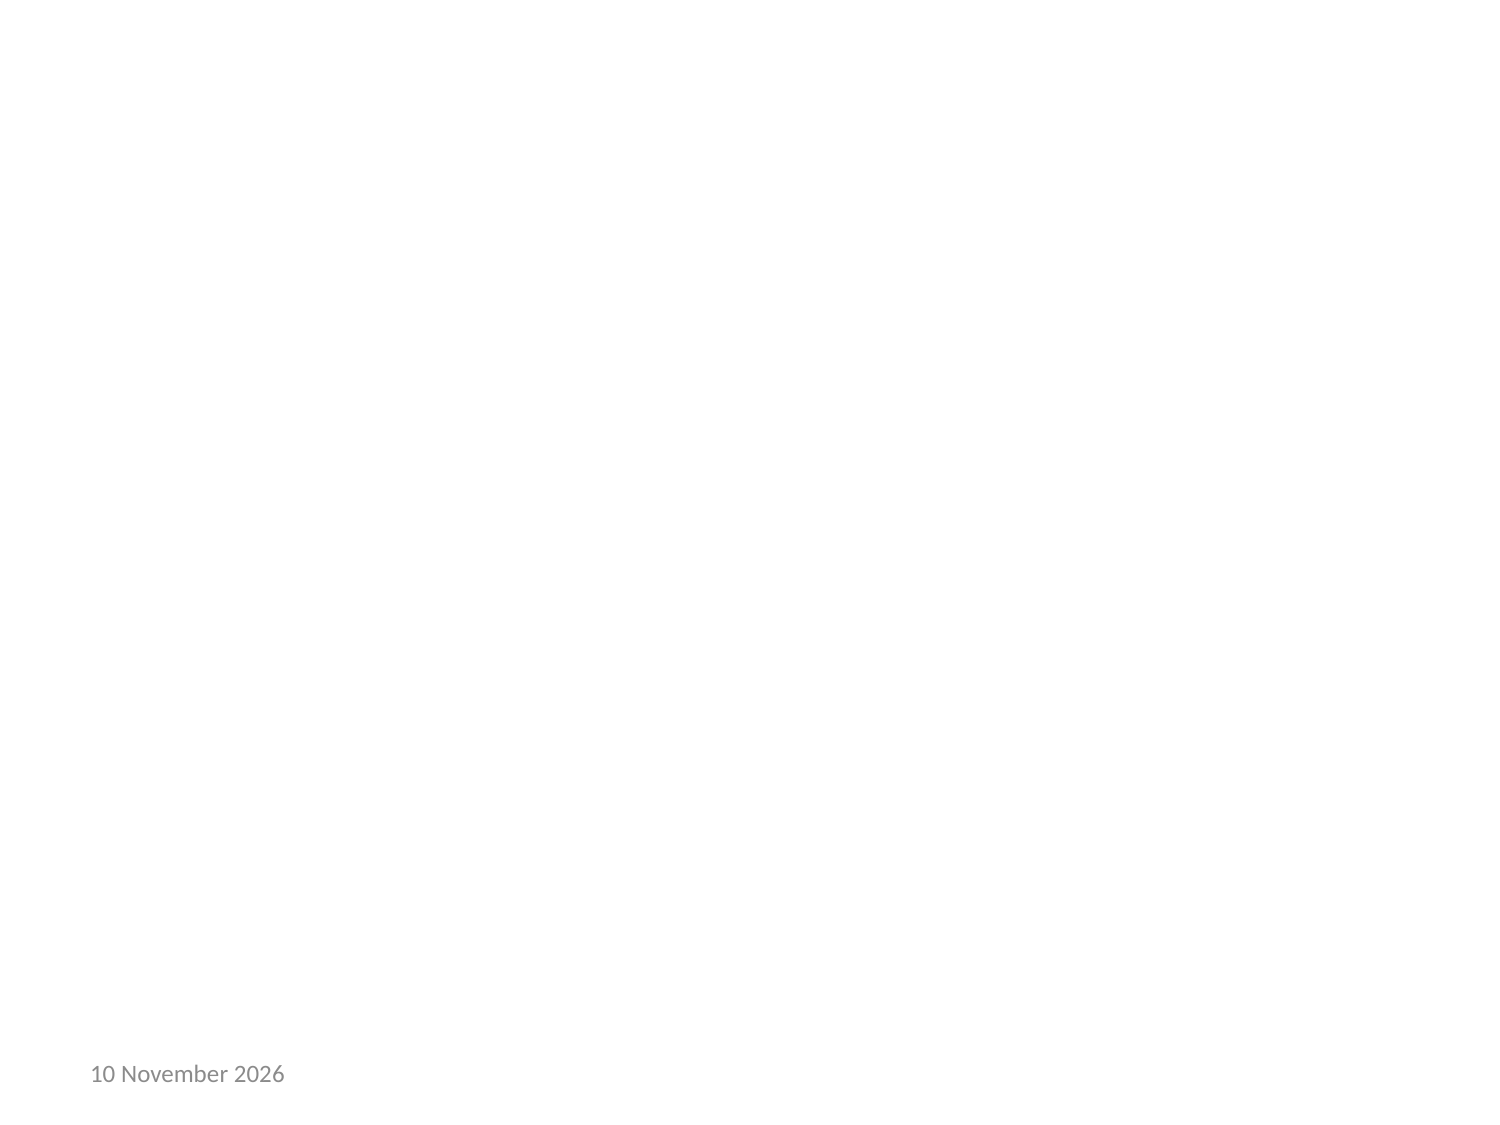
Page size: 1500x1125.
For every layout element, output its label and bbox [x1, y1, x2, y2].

slide_number [75, 1042, 425, 1103]
